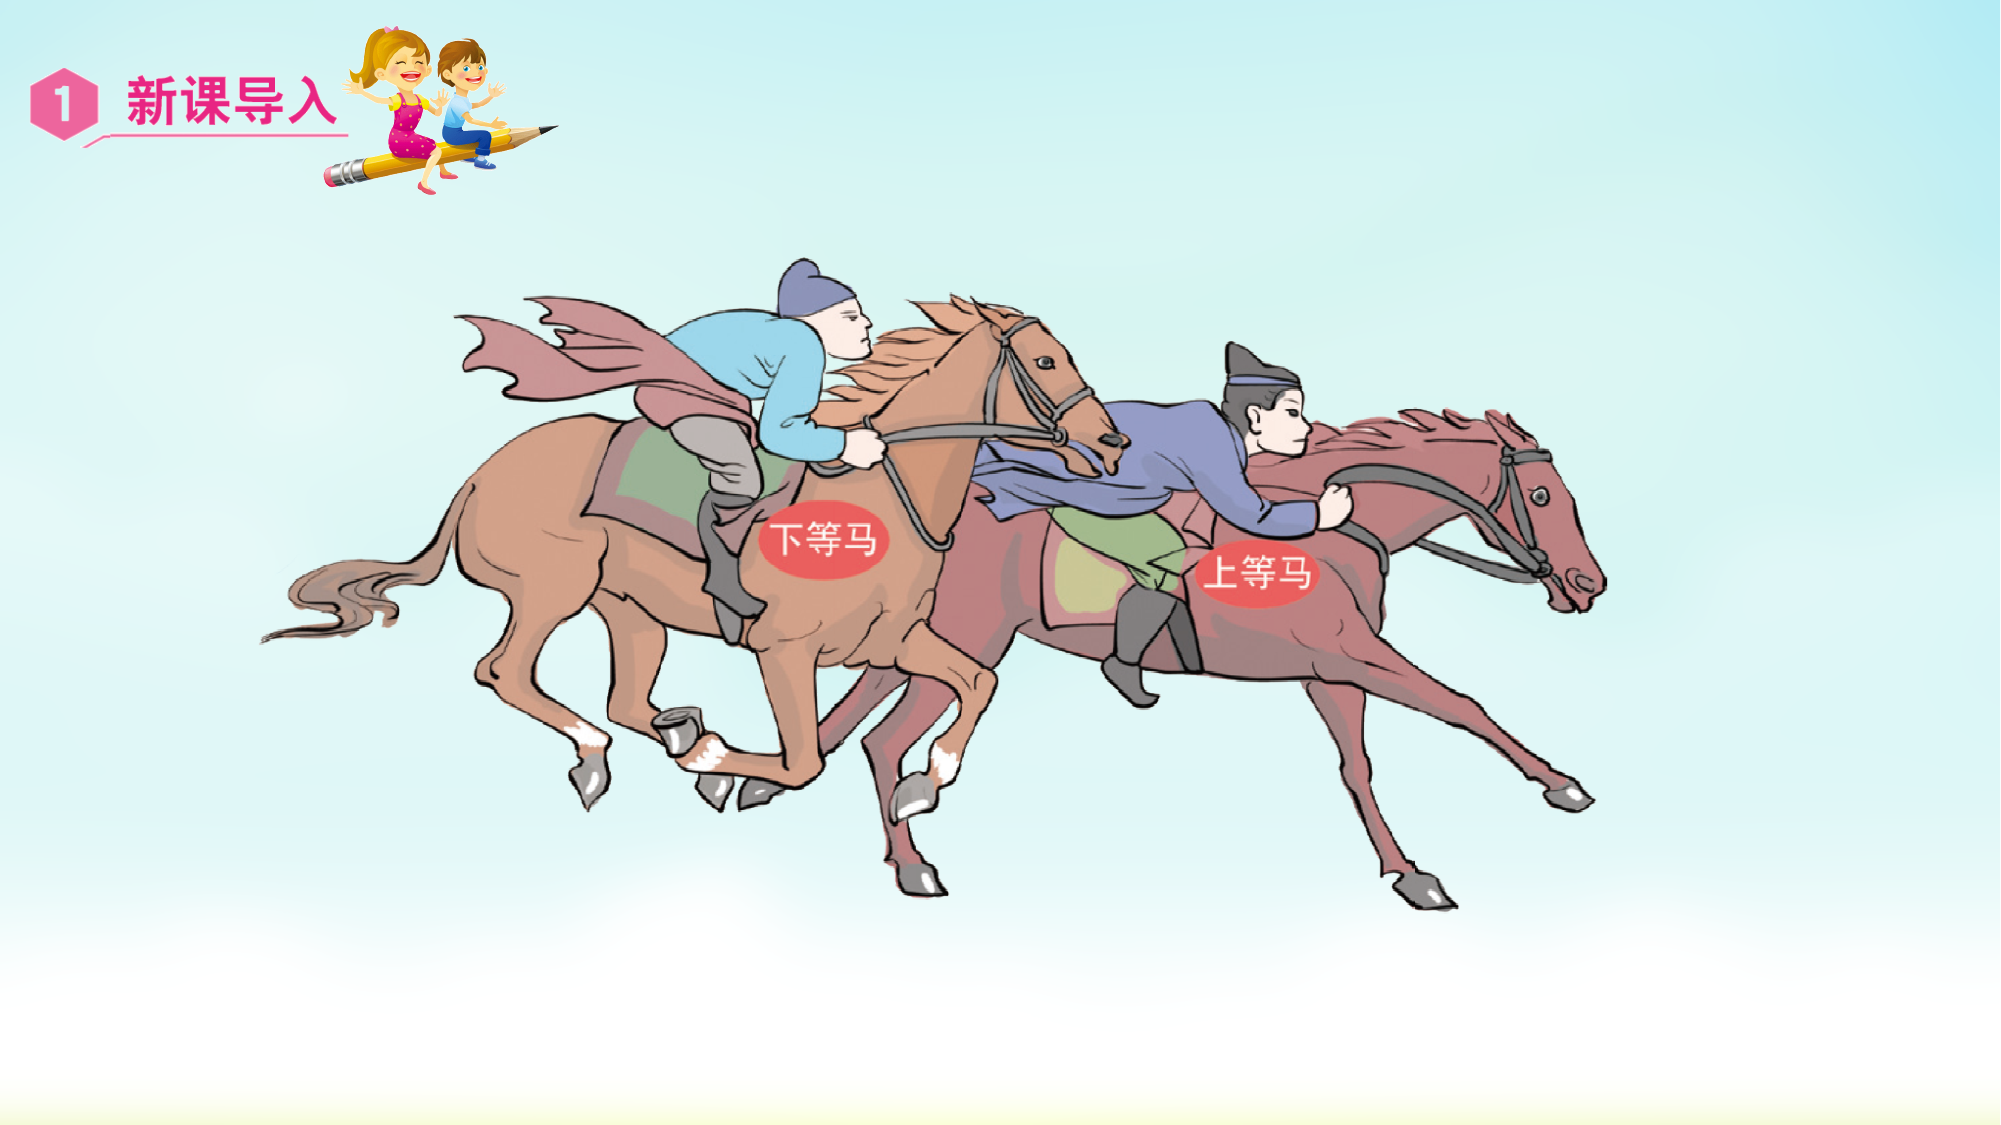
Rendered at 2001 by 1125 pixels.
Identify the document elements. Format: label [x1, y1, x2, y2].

text_box [17, 21, 559, 196]
picture [0, 0, 2001, 1125]
